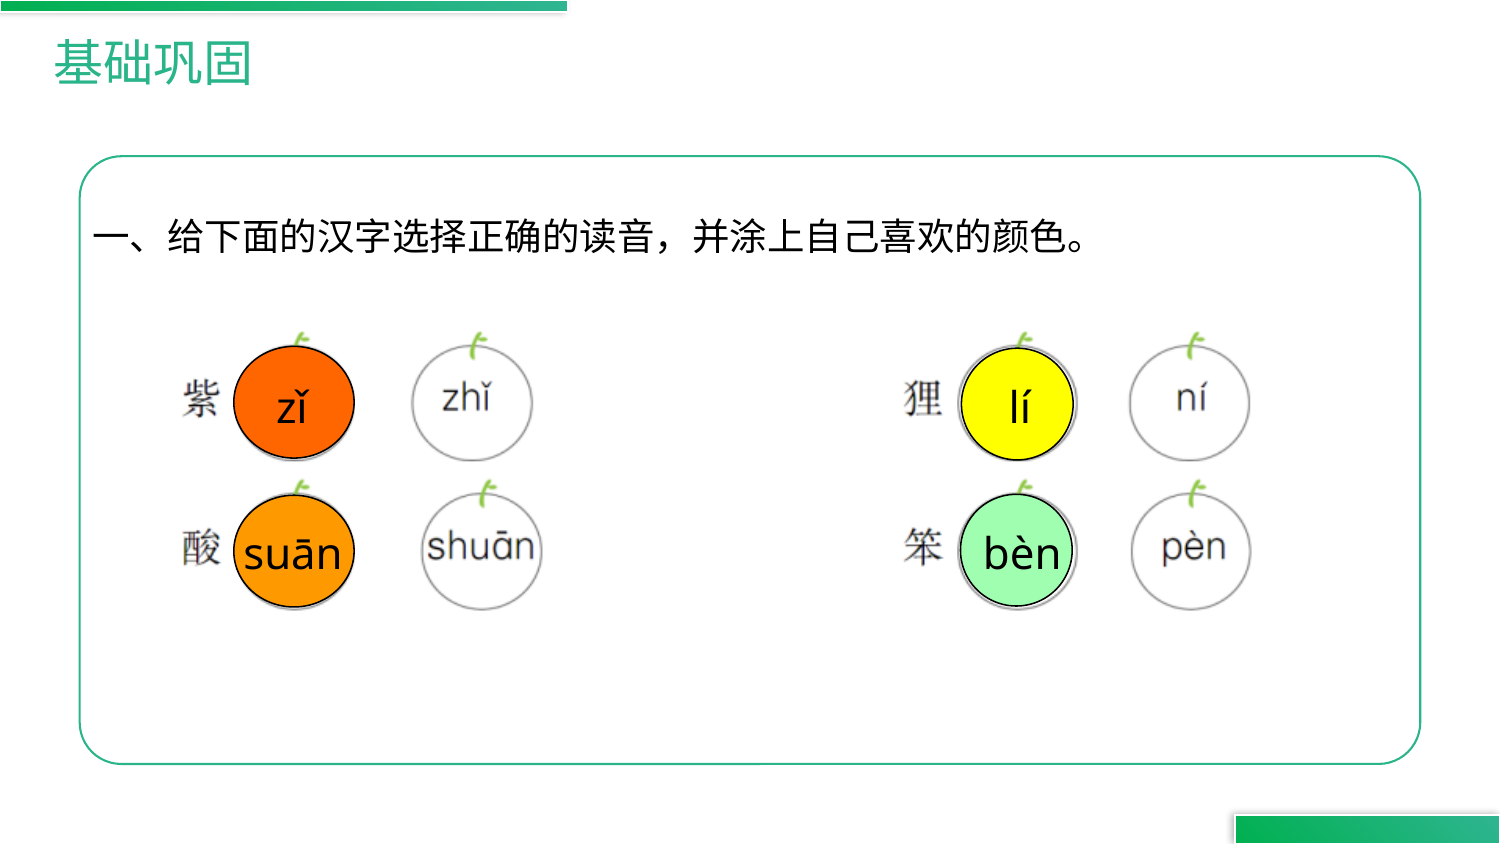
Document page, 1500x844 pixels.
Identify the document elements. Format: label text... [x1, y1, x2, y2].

picture [167, 331, 1255, 614]
list 基础巩固 [41, 32, 382, 94]
text_box 一、给下面的汉字选择正确的读音，并涂上自己喜欢的颜色。 [81, 184, 1227, 264]
